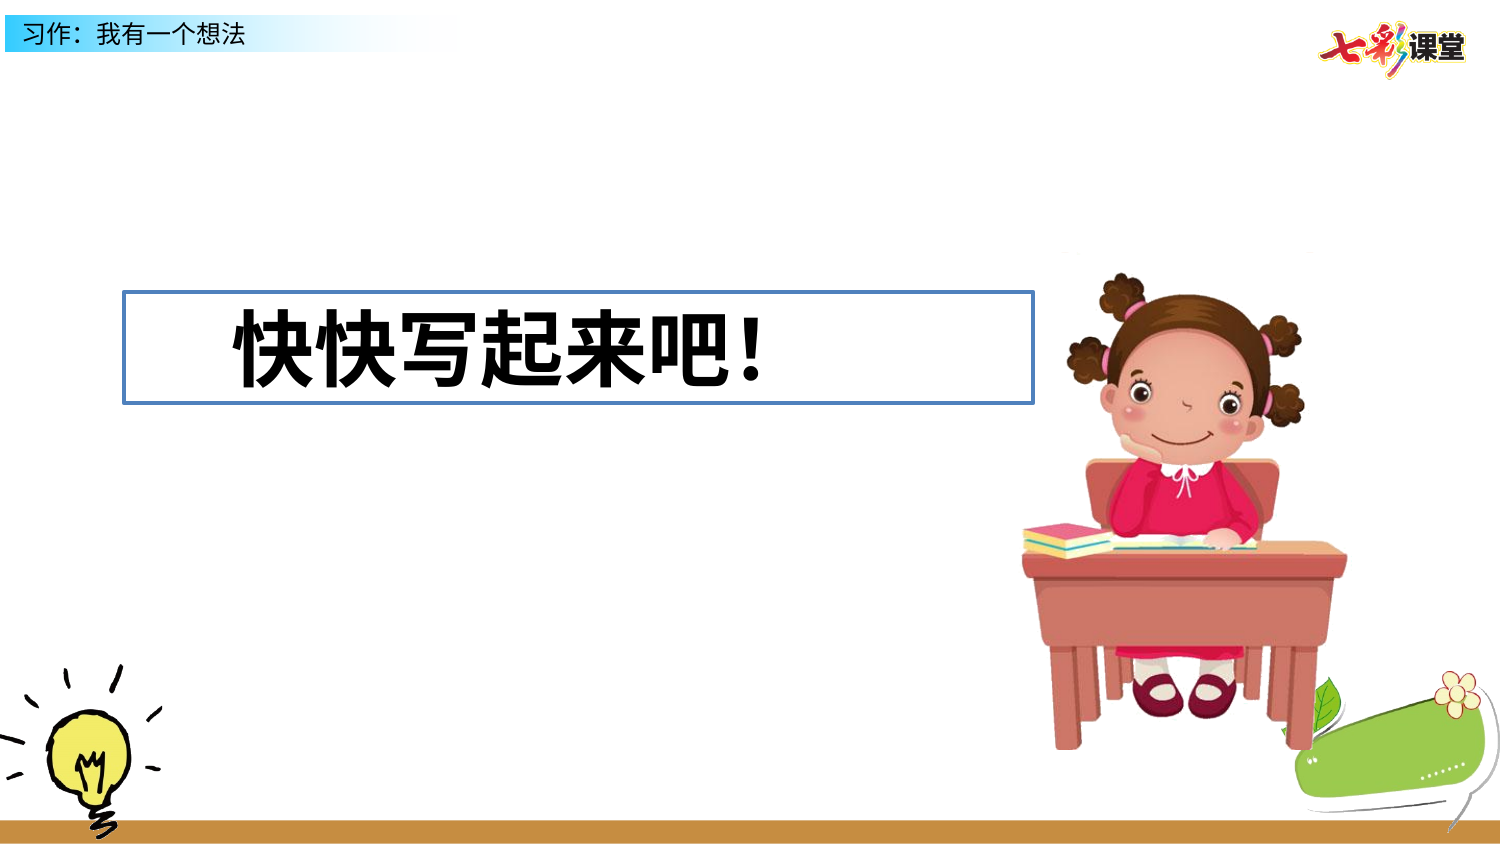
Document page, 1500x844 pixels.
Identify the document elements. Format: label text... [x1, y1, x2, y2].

text_box 快快写起来吧！ [122, 290, 1004, 405]
picture [0, 653, 178, 844]
picture [1009, 252, 1500, 833]
picture [1316, 20, 1468, 80]
